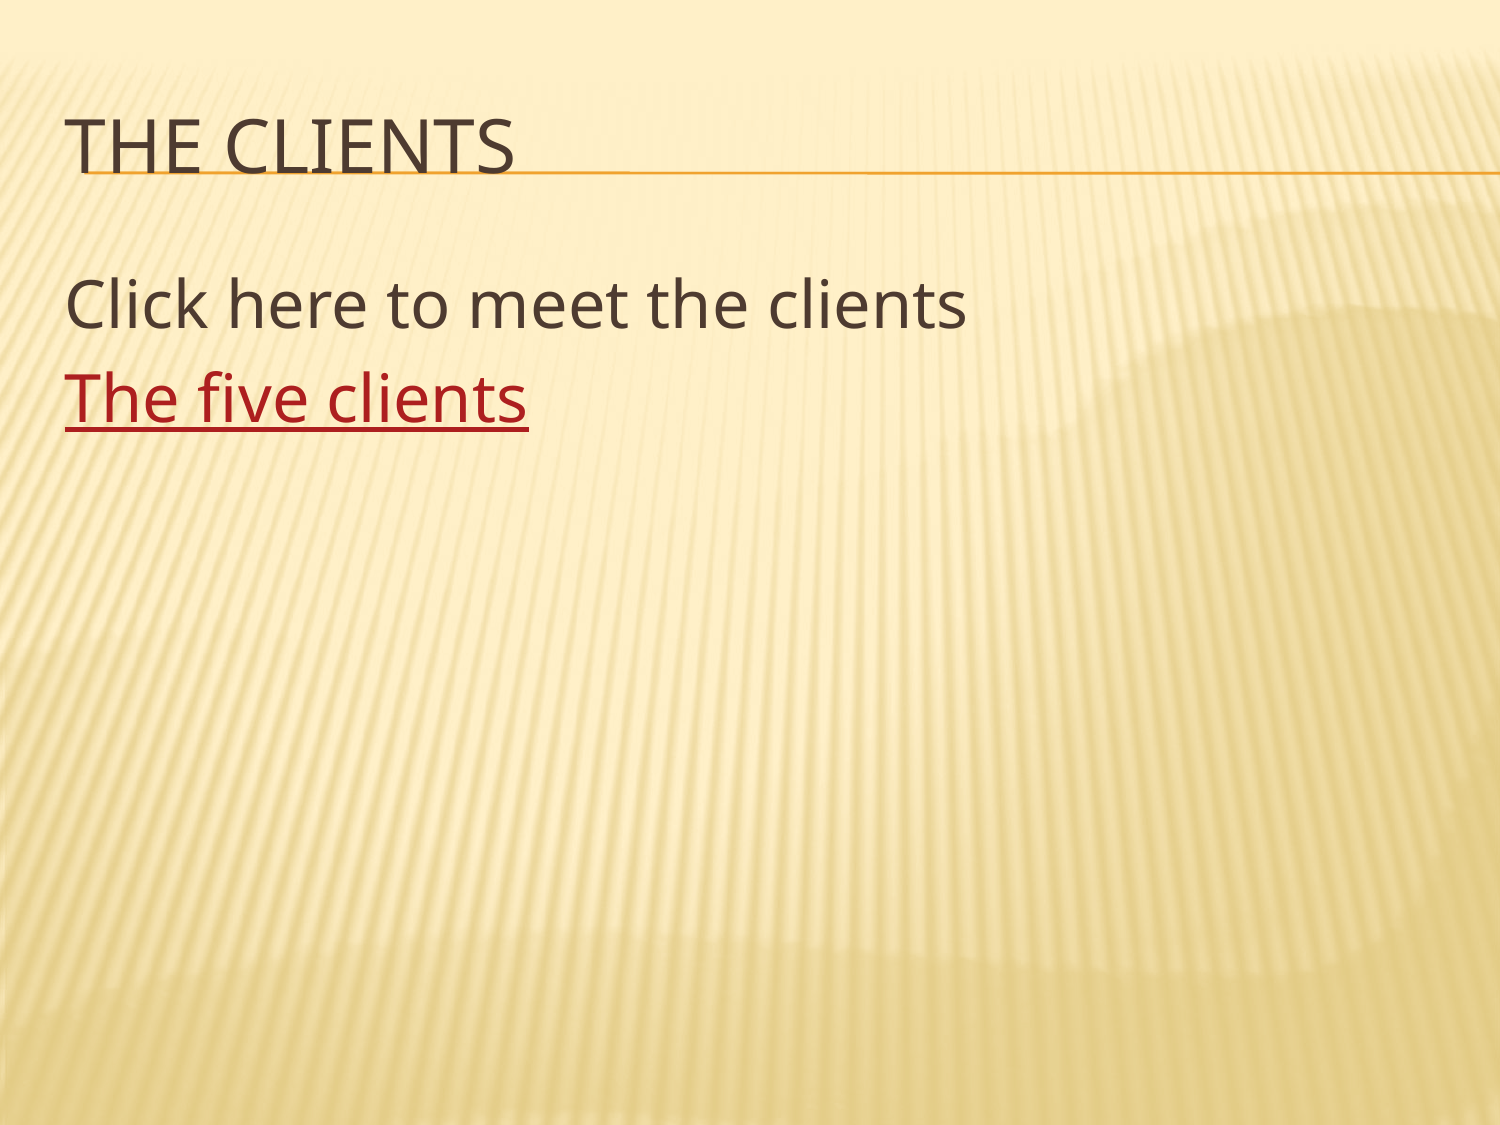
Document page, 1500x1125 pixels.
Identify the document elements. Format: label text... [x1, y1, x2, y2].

title The Clients [50, 75, 1475, 213]
list Click here to meet the clients The five clients [50, 254, 1475, 998]
